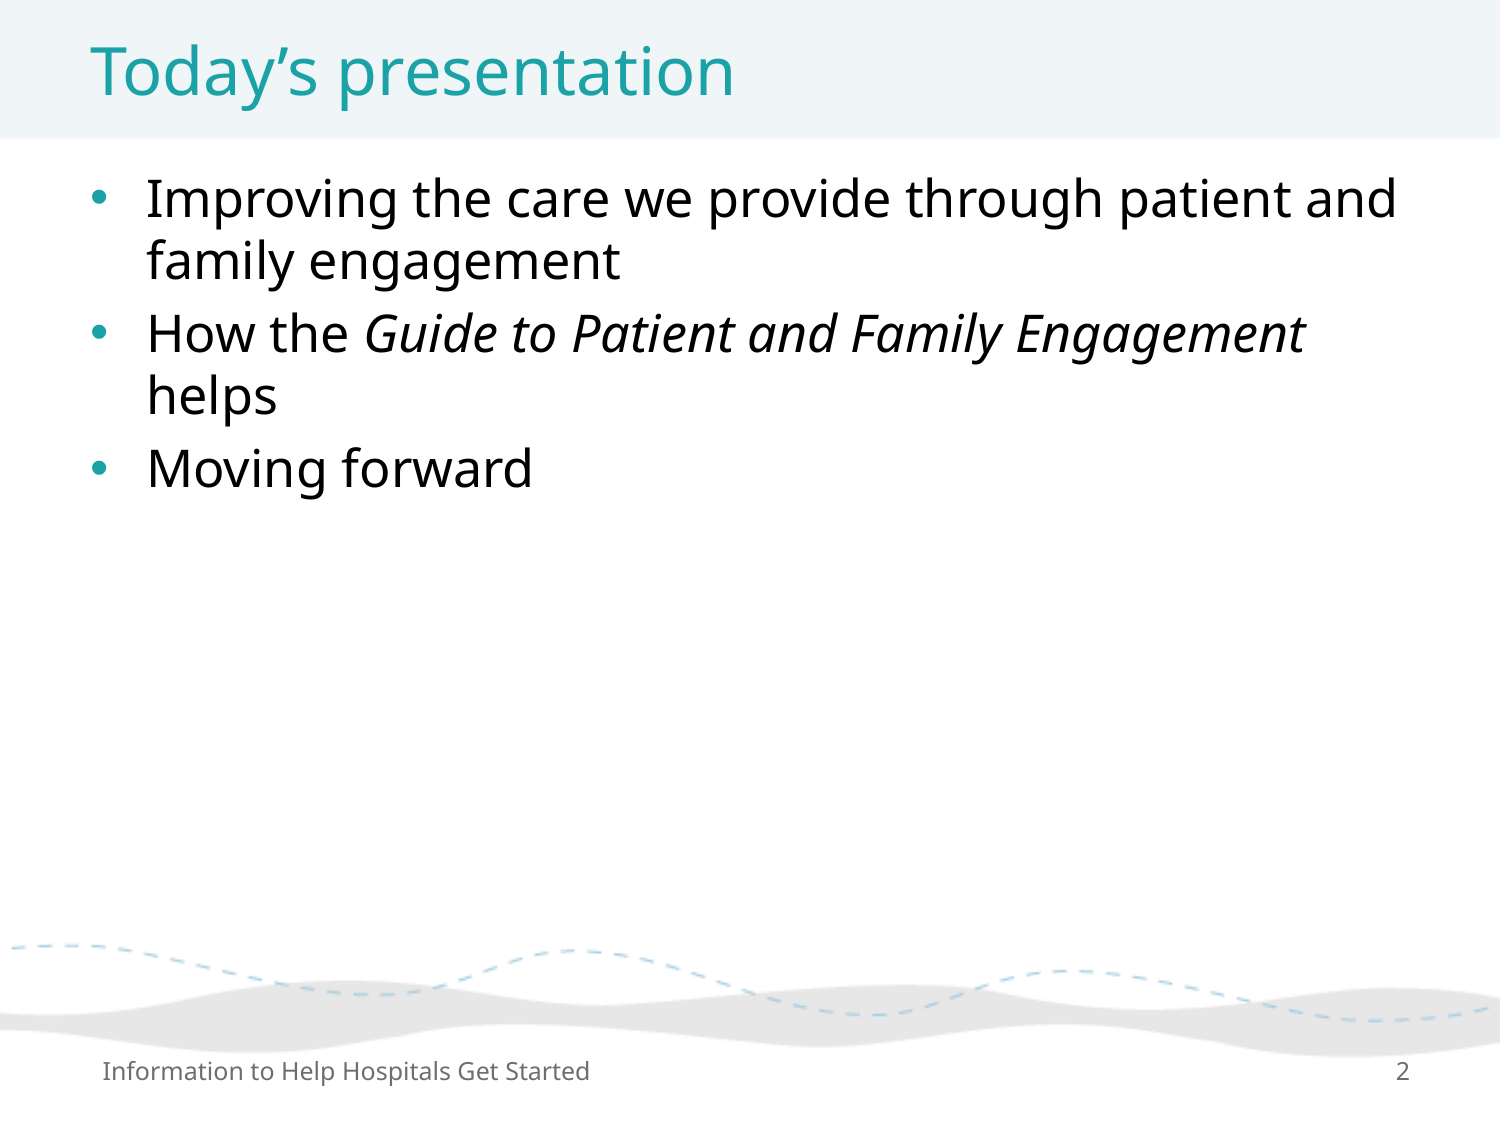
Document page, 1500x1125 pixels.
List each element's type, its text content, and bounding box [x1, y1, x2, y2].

footer Information to Help Hospitals Get Started [87, 1042, 763, 1103]
slide_number 2 [1074, 1042, 1425, 1103]
title Today’s presentation [75, 0, 1425, 138]
picture [0, 0, 1500, 1125]
list Improving the care we provide through patient and family engagement How the Guide to Patient and Family Engagement helps Moving forward [75, 157, 1425, 900]
